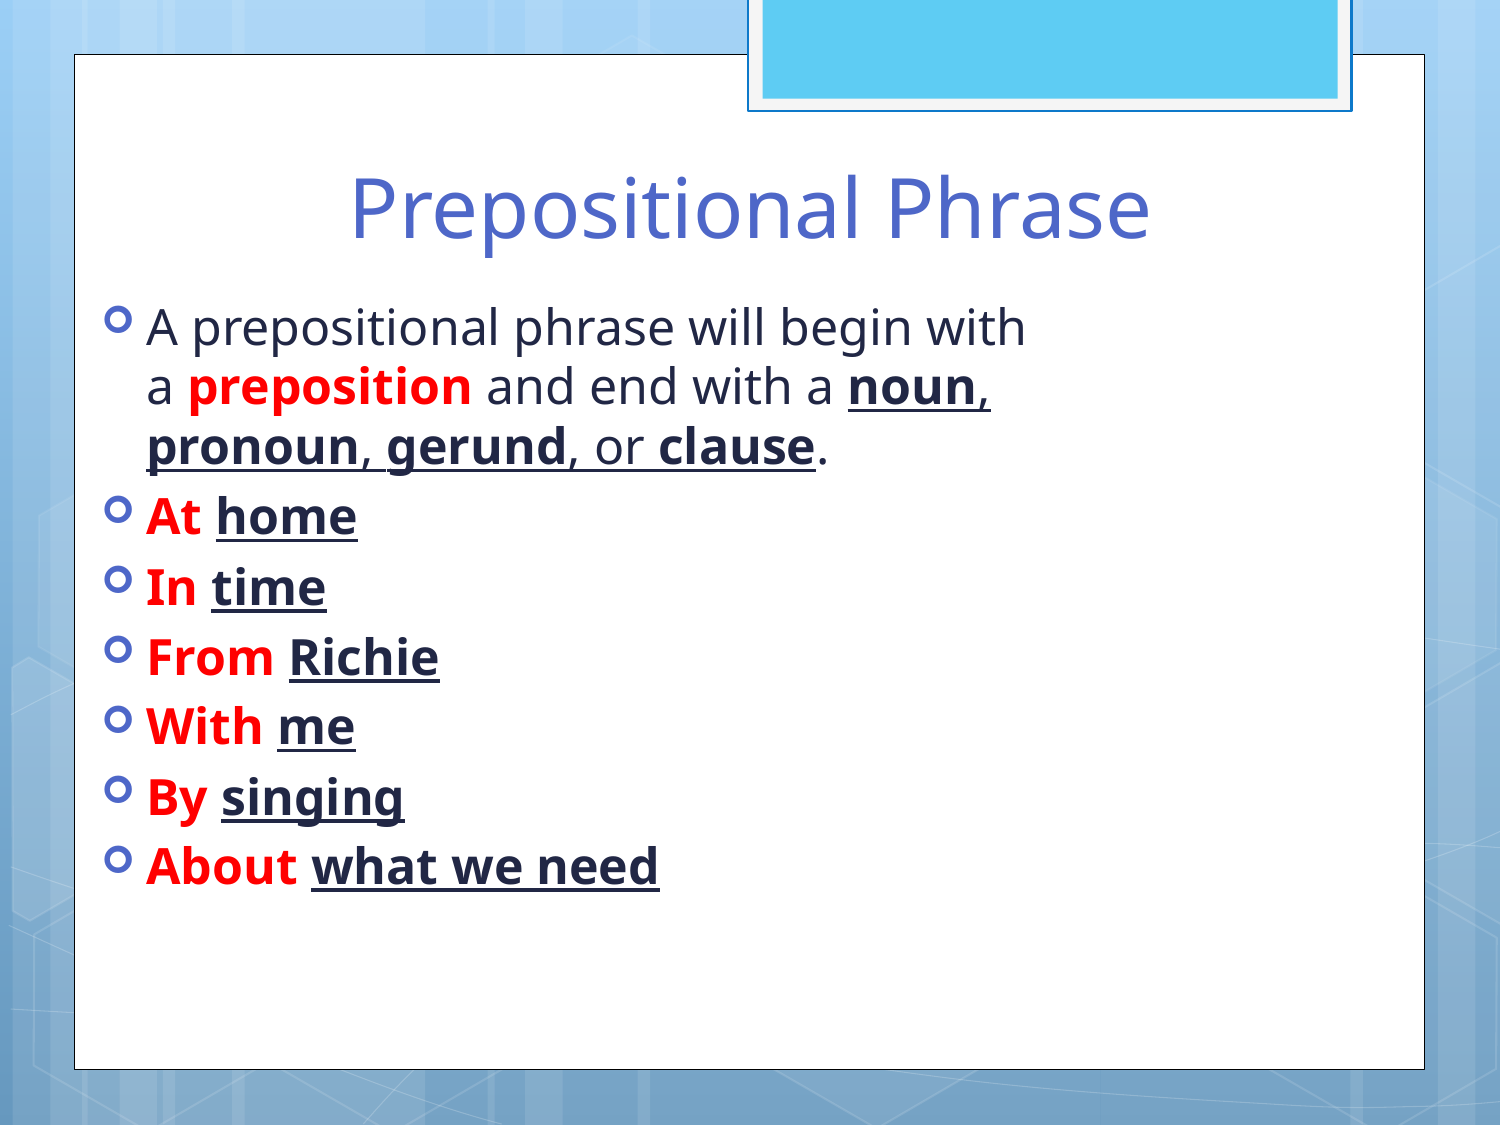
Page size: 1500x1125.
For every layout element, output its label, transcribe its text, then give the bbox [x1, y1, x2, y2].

list A prepositional phrase will begin with a preposition and end with a noun, pronoun, gerund, or clause. At home In time From Richie With me By singing About what we need [75, 287, 1425, 1030]
title Prepositional Phrase [174, 75, 1328, 263]
